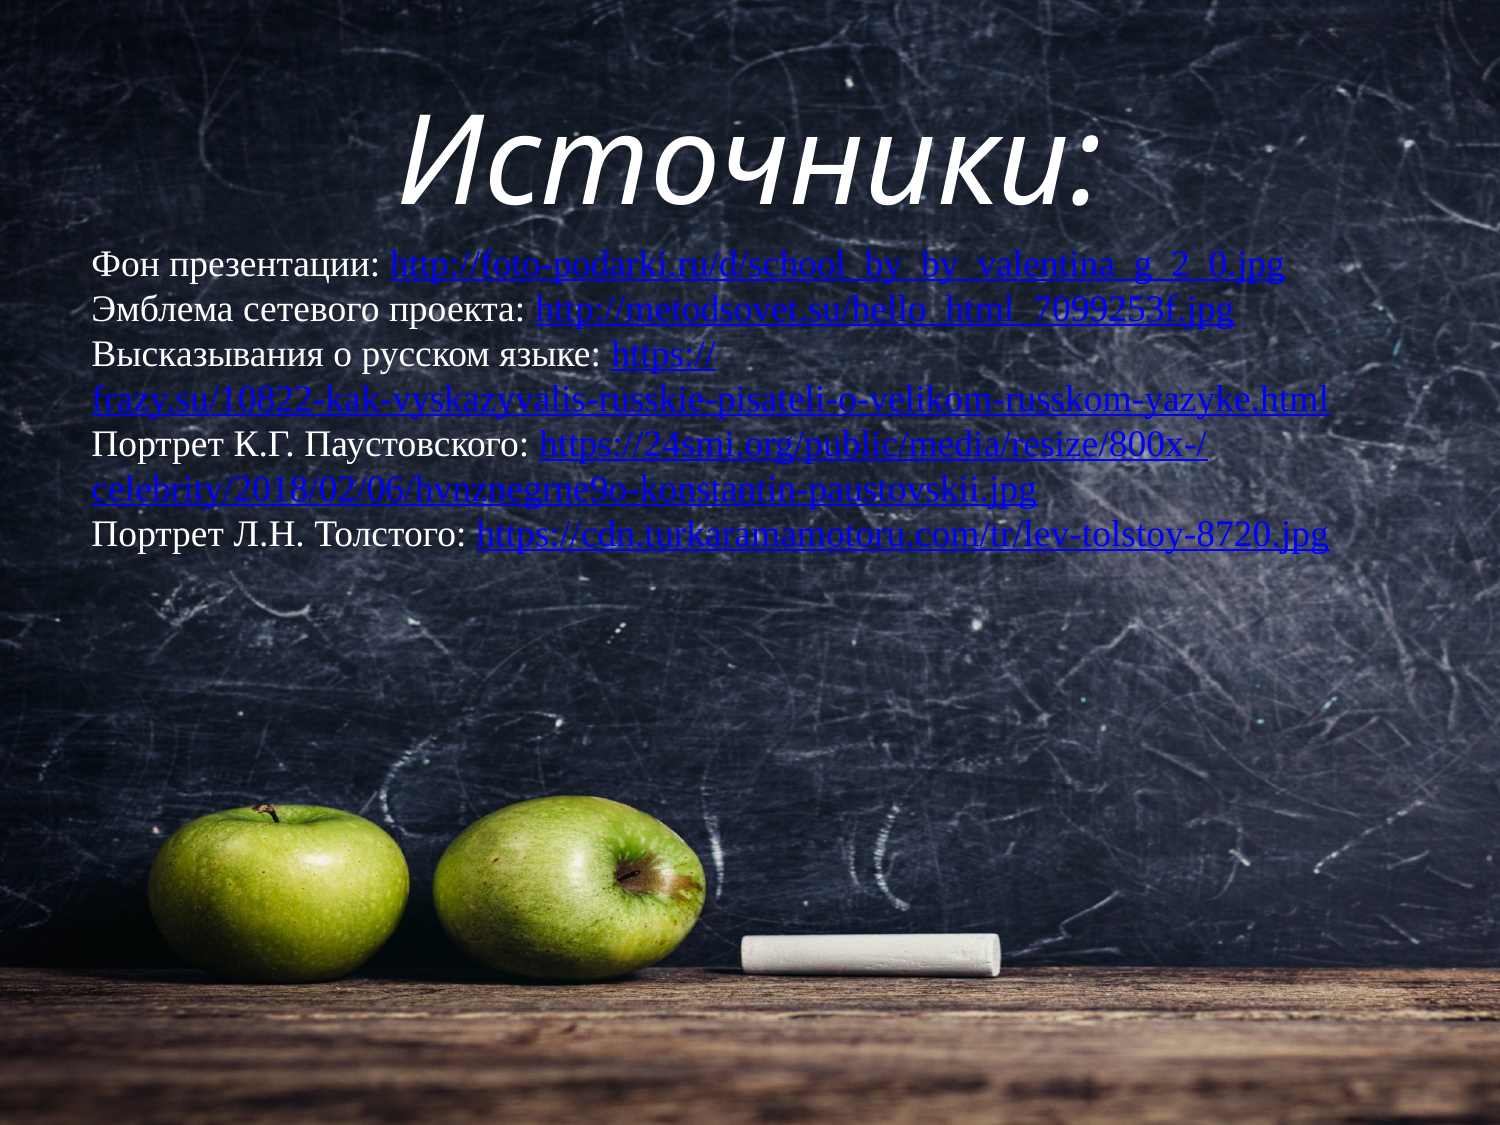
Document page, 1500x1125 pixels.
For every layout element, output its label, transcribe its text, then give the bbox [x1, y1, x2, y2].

picture [0, 0, 1500, 1125]
title Источники: [112, 66, 1388, 231]
text_box Фон презентации: http://foto-podarki.ru/d/school_by_by_valentina_g_2_0.jpg Эмблема сетевого проекта: http://metodsovet.su/hello_html_7099253f.jpg Высказывания о русском языке: https://frazy.su/10822-kak-vyskazyvalis-russkie-pisateli-o-velikom-russkom-yazyke.html Портрет К.Г. Паустовского: https://24smi.org/public/media/resize/800x-/celebrity/2018/02/06/hvnznegrne9o-konstantin-paustovskii.jpg Портрет Л.Н. Толстого: https://cdn.turkaramamotoru.com/tr/lev-tolstoy-8720.jpg [76, 231, 1436, 697]
